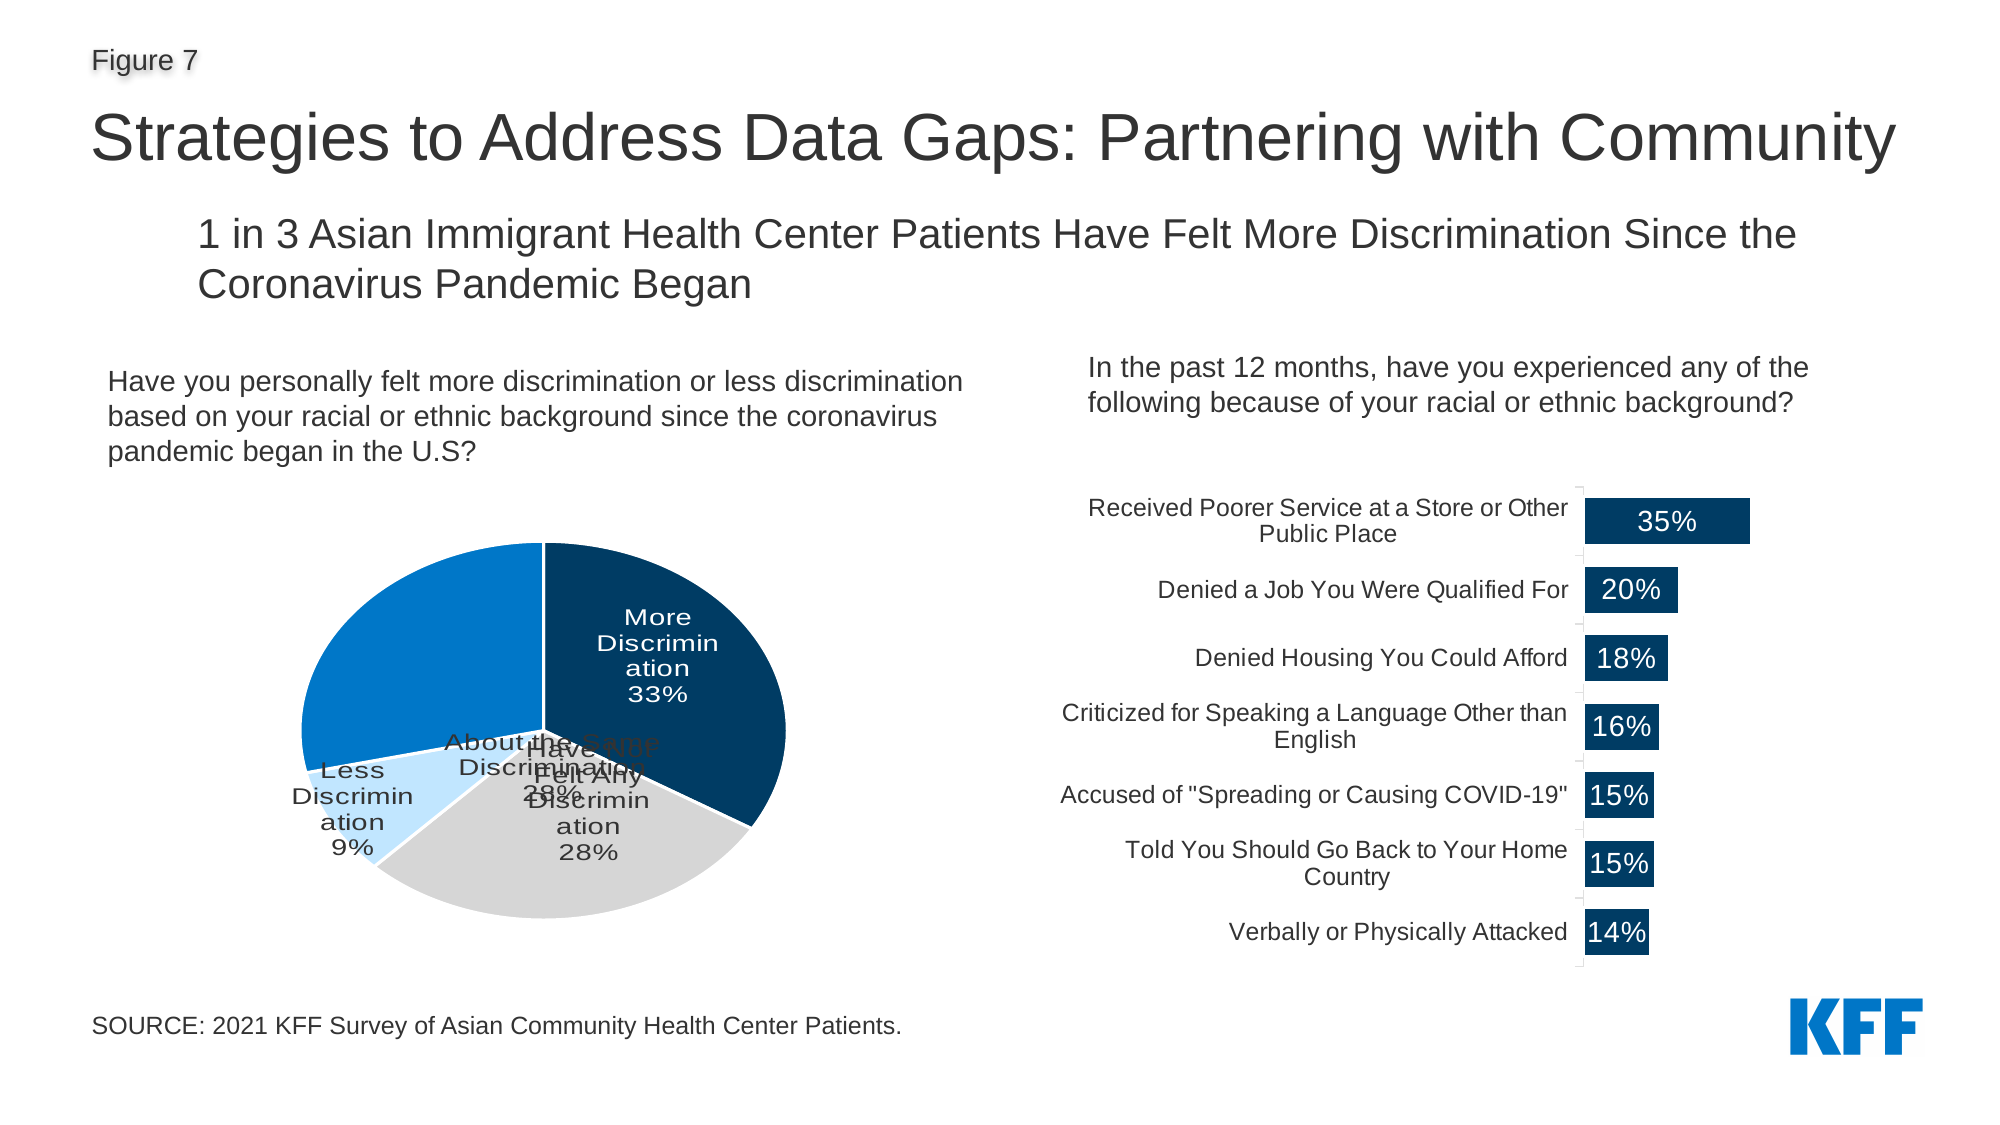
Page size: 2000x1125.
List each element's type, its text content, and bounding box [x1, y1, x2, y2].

text_box 1 in 3 Asian Immigrant Health Center Patients Have Felt More Discrimination Since the Coronavirus Pandemic Began [182, 199, 1886, 341]
chart [140, 480, 940, 1003]
text_box In the past 12 months, have you experienced any of the following because of your racial or ethnic background? [1073, 341, 1886, 426]
text_box Have you personally felt more discrimination or less discrimination based on your racial or ethnic background since the coronavirus pandemic began in the U.S? [92, 354, 1014, 475]
title Strategies to Address Data Gaps: Partnering with Community [75, 86, 1924, 228]
list SOURCE: 2021 KFF Survey of Asian Community Health Center Patients. [76, 1002, 1766, 1101]
chart [1060, 469, 1968, 1003]
picture [1788, 1003, 1925, 1057]
